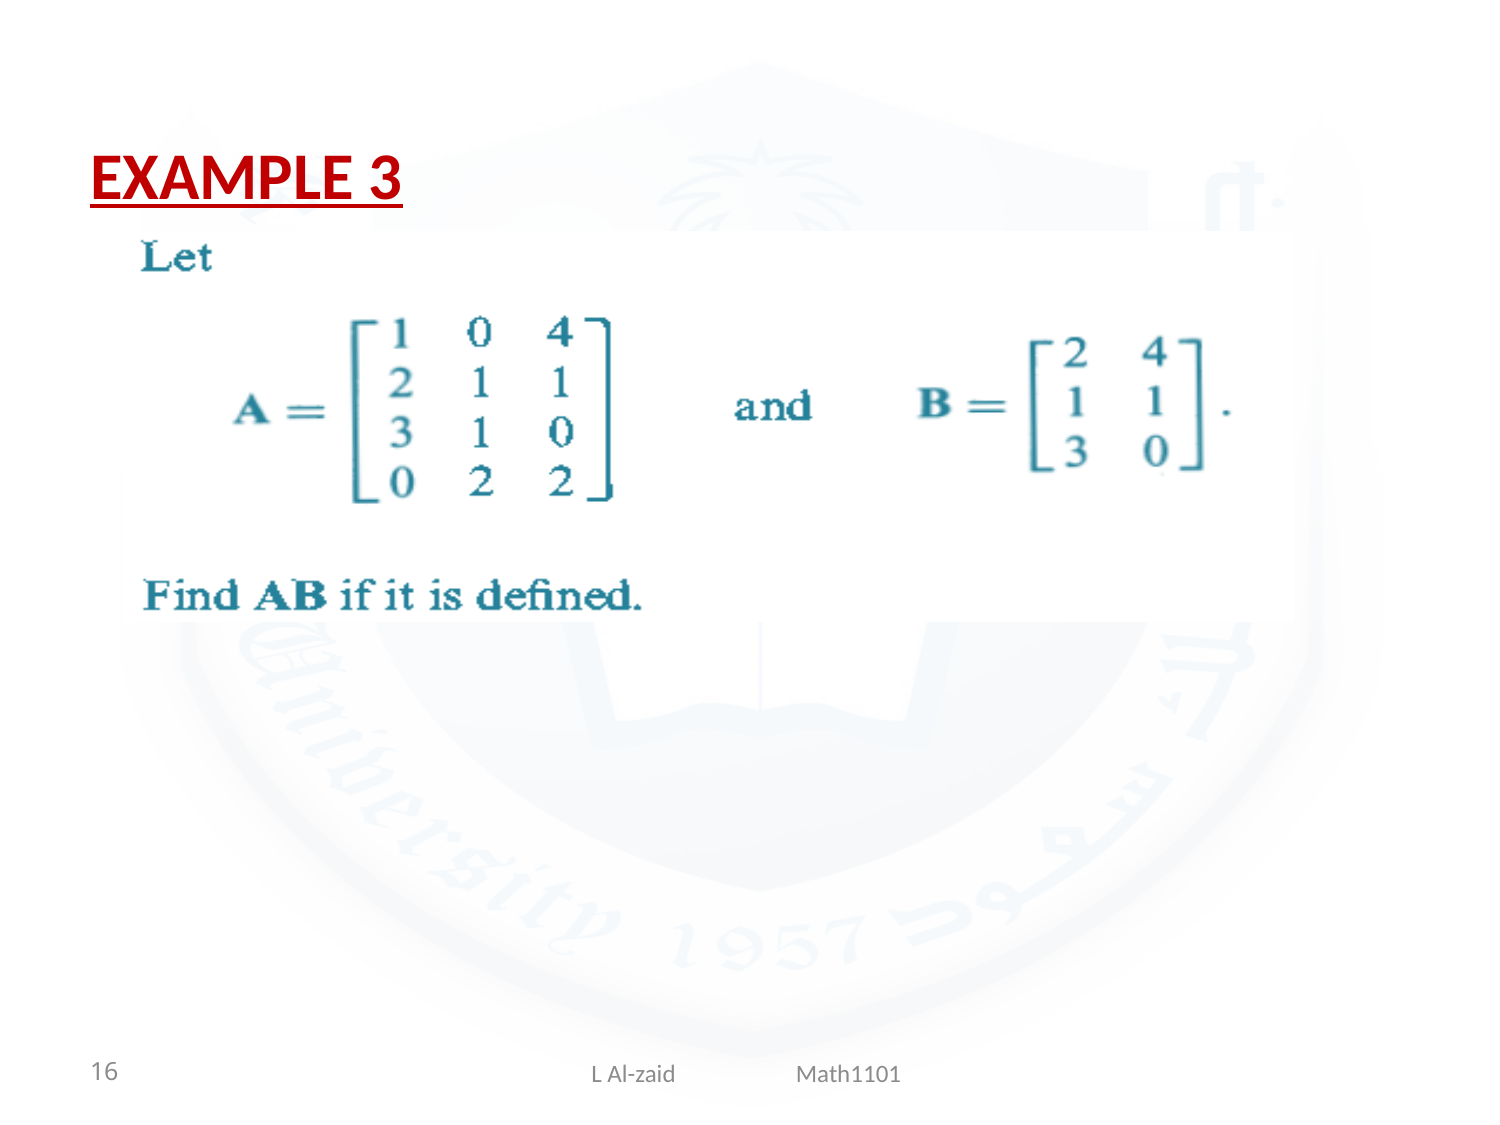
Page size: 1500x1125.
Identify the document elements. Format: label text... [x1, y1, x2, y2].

list EXAMPLE 3 [75, 125, 1425, 1005]
footer L Al-zaid Math1101 [512, 1042, 988, 1103]
picture [123, 231, 1294, 622]
slide_number 16 [75, 1042, 425, 1103]
